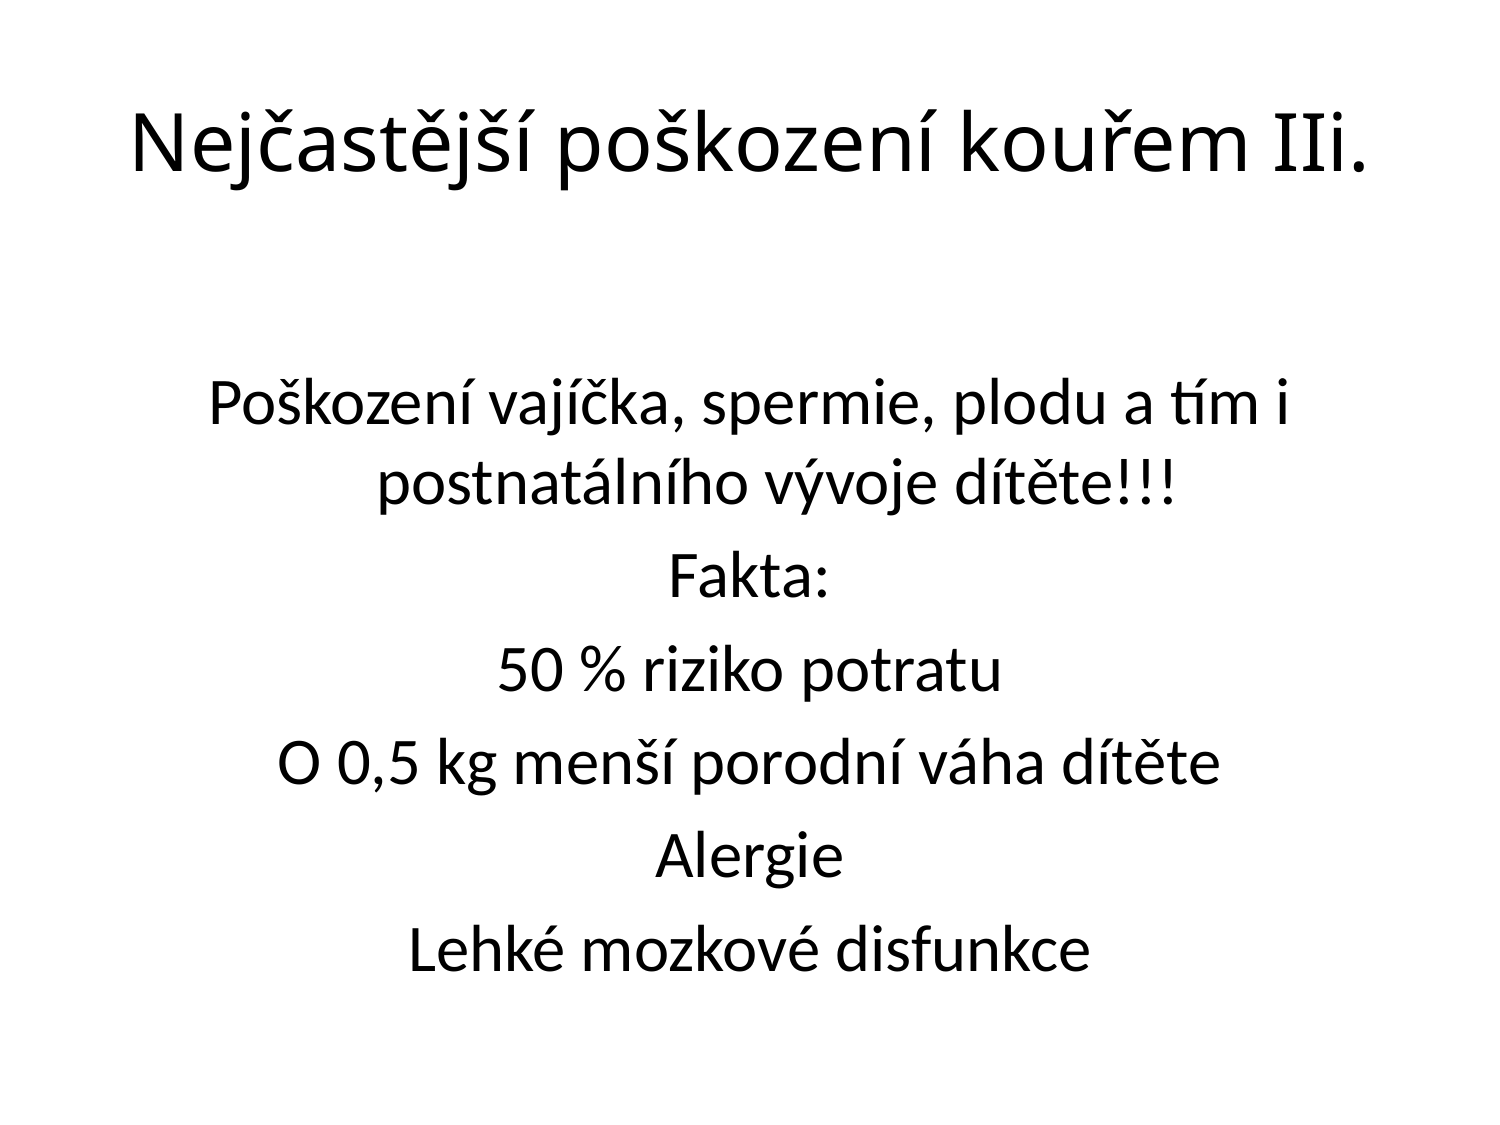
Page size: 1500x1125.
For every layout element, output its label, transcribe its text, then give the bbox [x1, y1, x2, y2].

title Nejčastější poškození kouřem IIi. [75, 45, 1425, 233]
list Poškození vajíčka, spermie, plodu a tím i postnatálního vývoje dítěte!!! Fakta: 50 % riziko potratu O 0,5 kg menší porodní váha dítěte Alergie Lehké mozkové disfunkce [75, 349, 1425, 1071]
